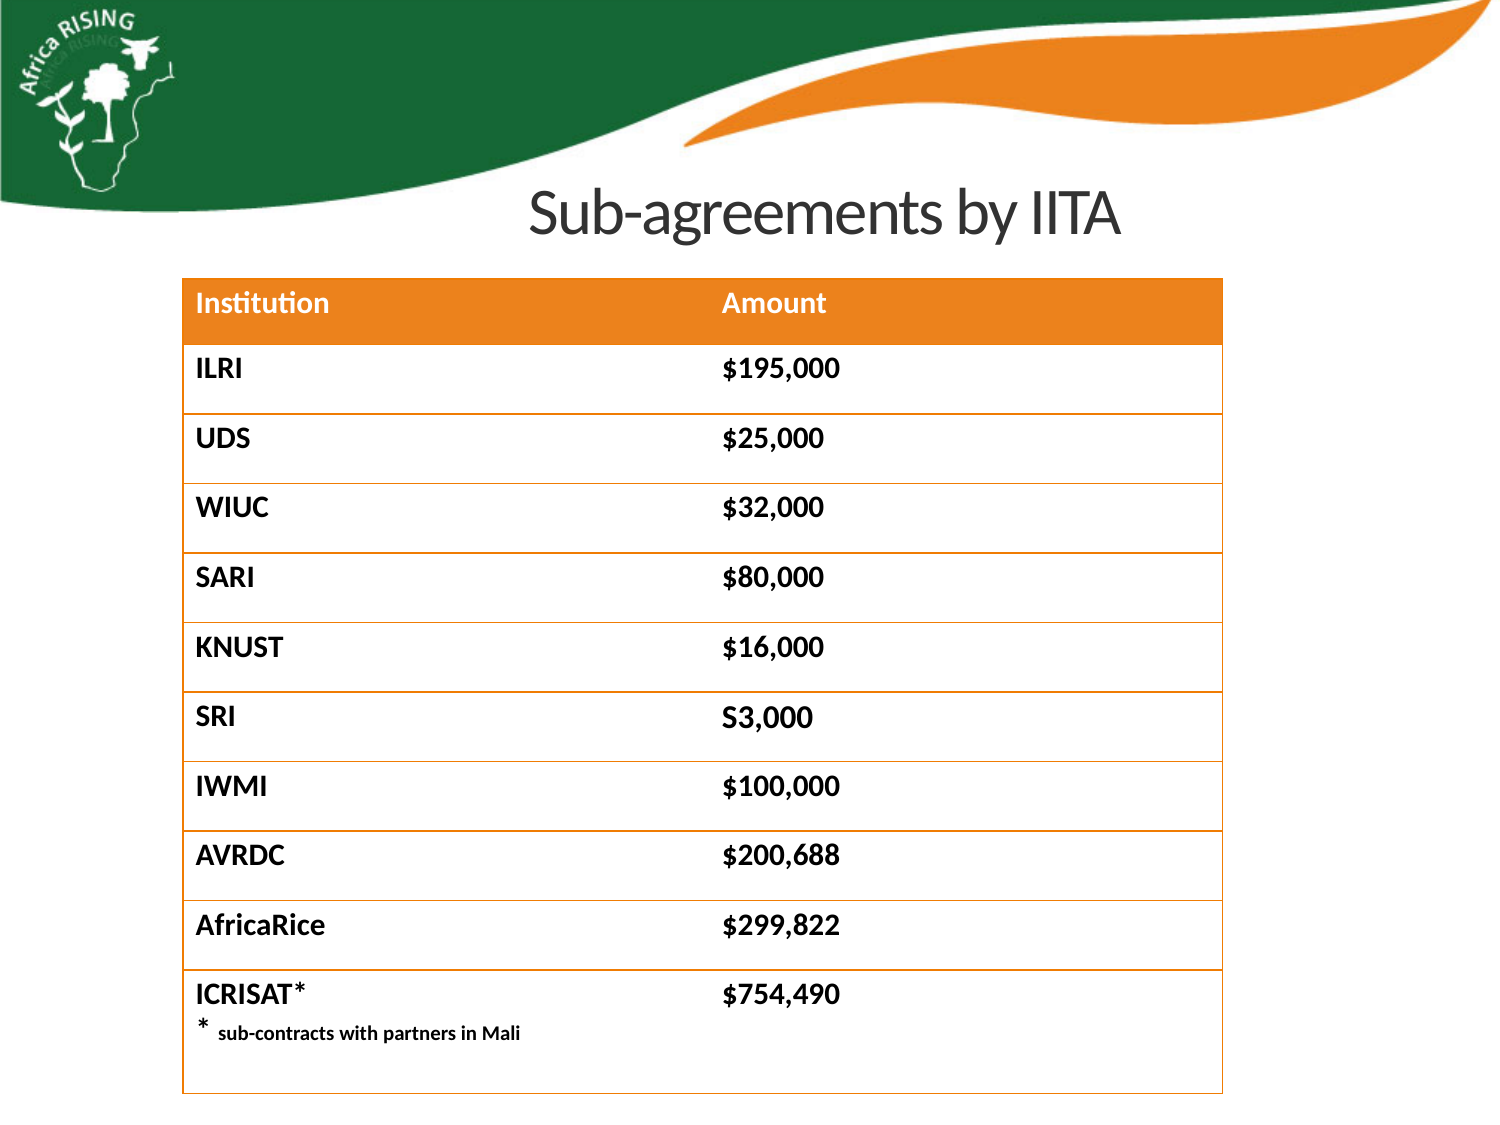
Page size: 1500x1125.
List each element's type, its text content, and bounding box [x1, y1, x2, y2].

table_cell WIUC [184, 484, 709, 552]
table_cell KNUST [184, 623, 709, 691]
table_header Amount [709, 280, 1222, 344]
table_cell $25,000 [709, 415, 1222, 483]
table_cell AVRDC [184, 832, 709, 900]
table_cell UDS [184, 415, 709, 483]
table_cell $754,490 [709, 971, 1222, 1093]
table_cell $16,000 [709, 623, 1222, 691]
table_cell IWMI [184, 762, 709, 830]
table_cell $195,000 [709, 345, 1222, 413]
table_cell ICRISAT* * sub-contracts with partners in Mali [184, 971, 709, 1093]
table_cell ILRI [184, 345, 709, 413]
table_cell S3,000 [709, 693, 1222, 761]
table_cell $80,000 [709, 554, 1222, 622]
table_cell SARI [184, 554, 709, 622]
picture [0, 0, 1500, 213]
table_header Institution [184, 280, 709, 344]
table_cell AfricaRice [184, 901, 709, 969]
table_cell $299,822 [709, 901, 1222, 969]
title Sub-agreements by IITA [513, 160, 1294, 275]
table_cell $100,000 [709, 762, 1222, 830]
table_cell $32,000 [709, 484, 1222, 552]
table_cell SRI [184, 693, 709, 761]
table_cell $200,688 [709, 832, 1222, 900]
